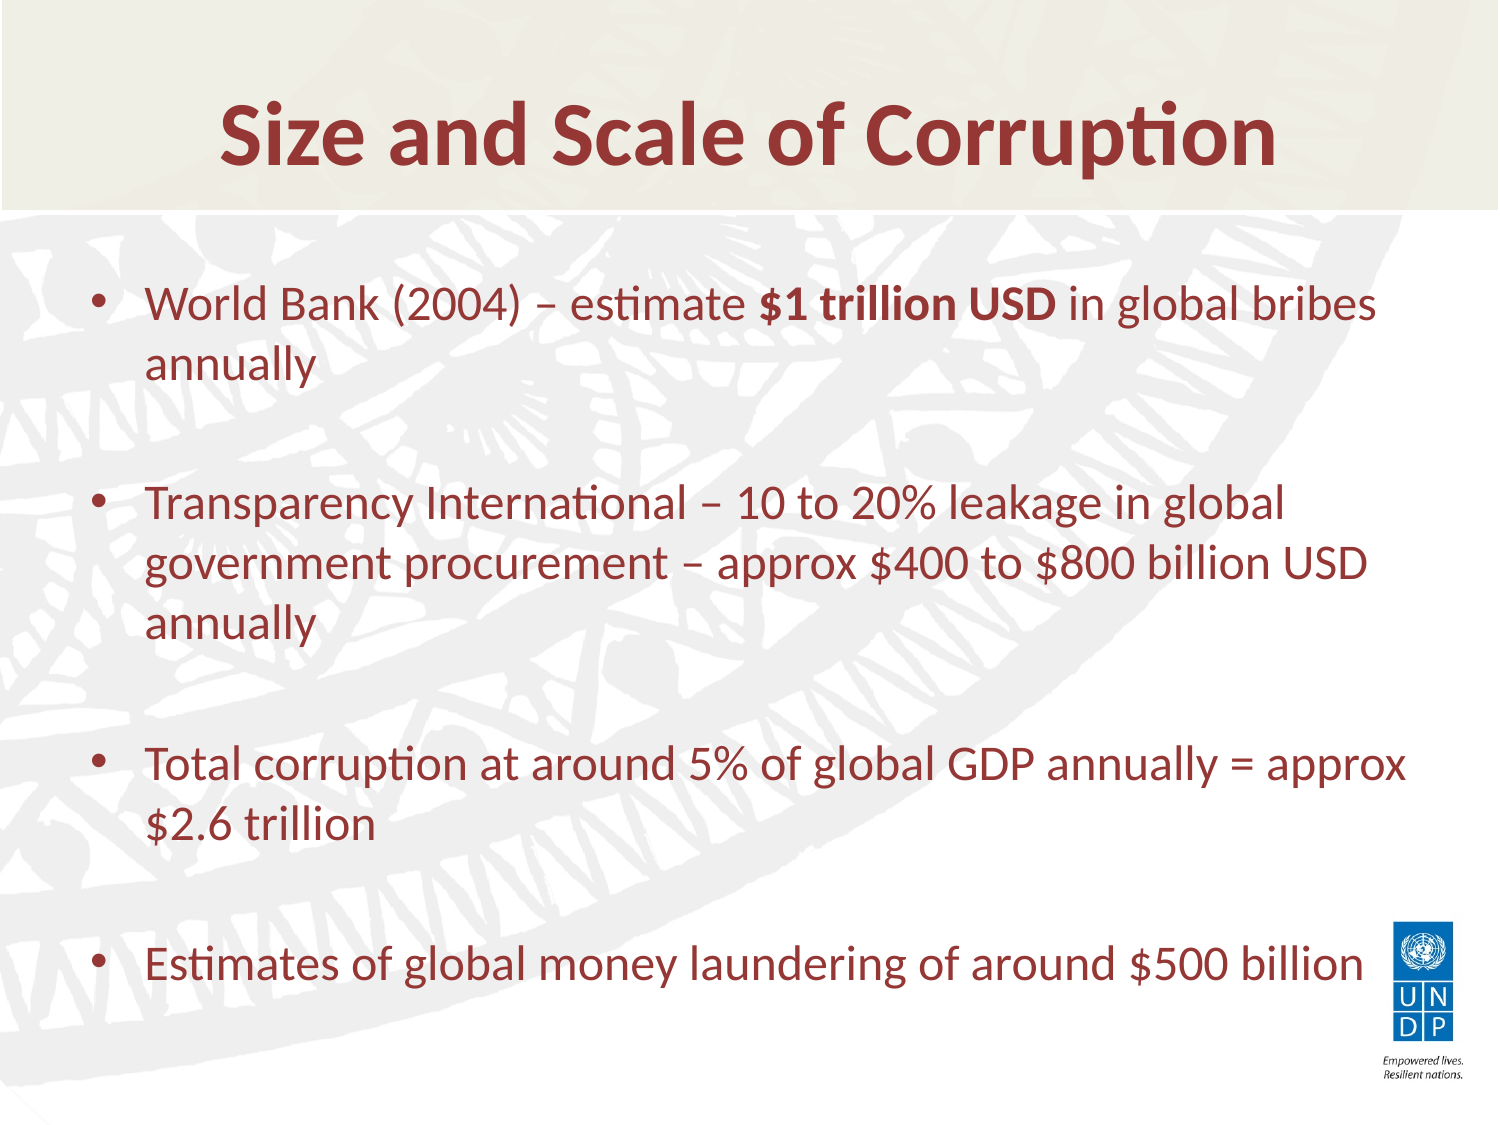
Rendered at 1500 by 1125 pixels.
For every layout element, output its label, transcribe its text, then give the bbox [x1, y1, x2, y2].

list World Bank (2004) – estimate $1 trillion USD in global bribes annually Transparency International – 10 to 20% leakage in global government procurement – approx $400 to $800 billion USD annually Total corruption at around 5% of global GDP annually = approx $2.6 trillion Estimates of global money laundering of around $500 billion [75, 262, 1425, 1005]
title Size and Scale of Corruption [75, 45, 1425, 213]
picture [1374, 912, 1472, 1088]
